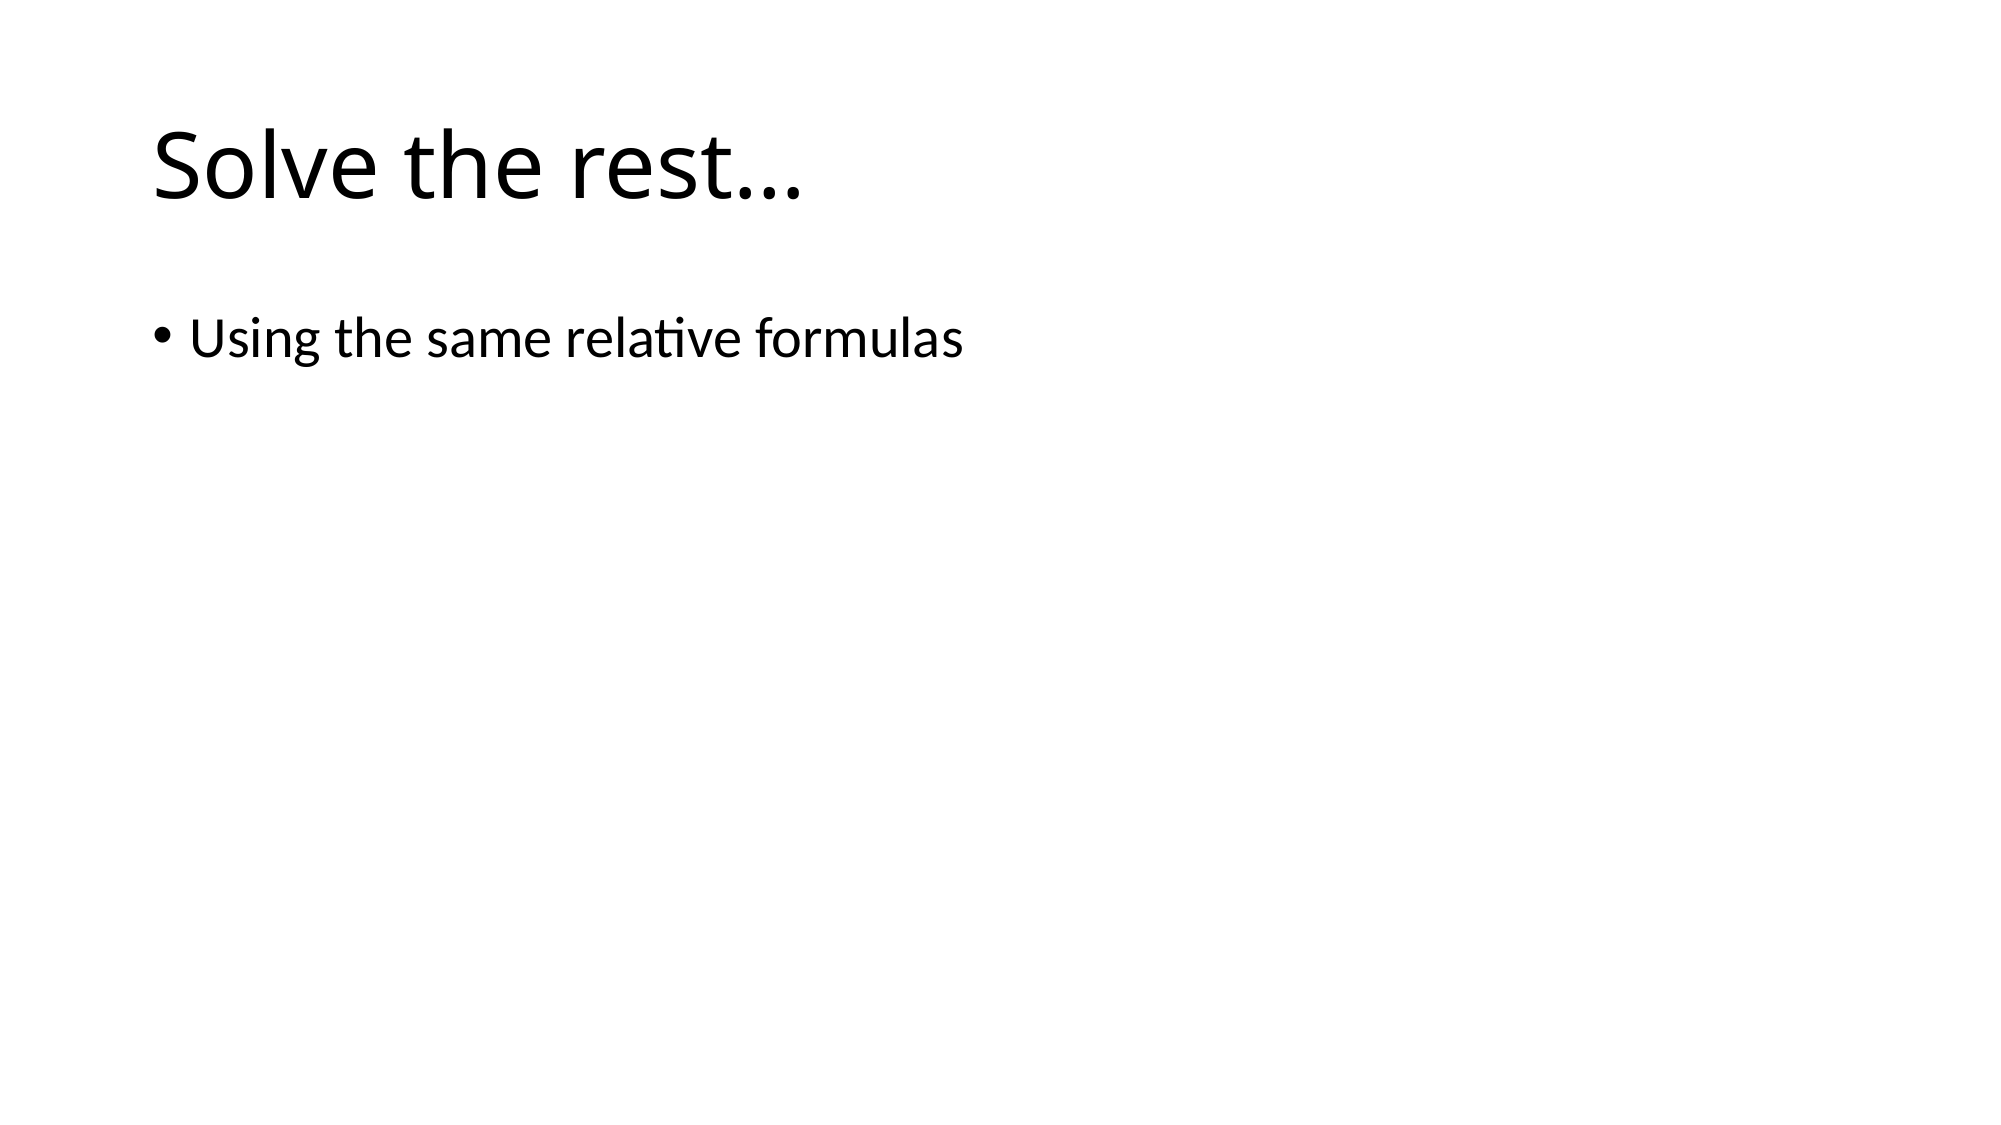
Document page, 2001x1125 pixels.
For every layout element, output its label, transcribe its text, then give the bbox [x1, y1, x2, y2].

title Solve the rest… [137, 59, 1863, 278]
list Using the same relative formulas [137, 299, 1863, 1014]
